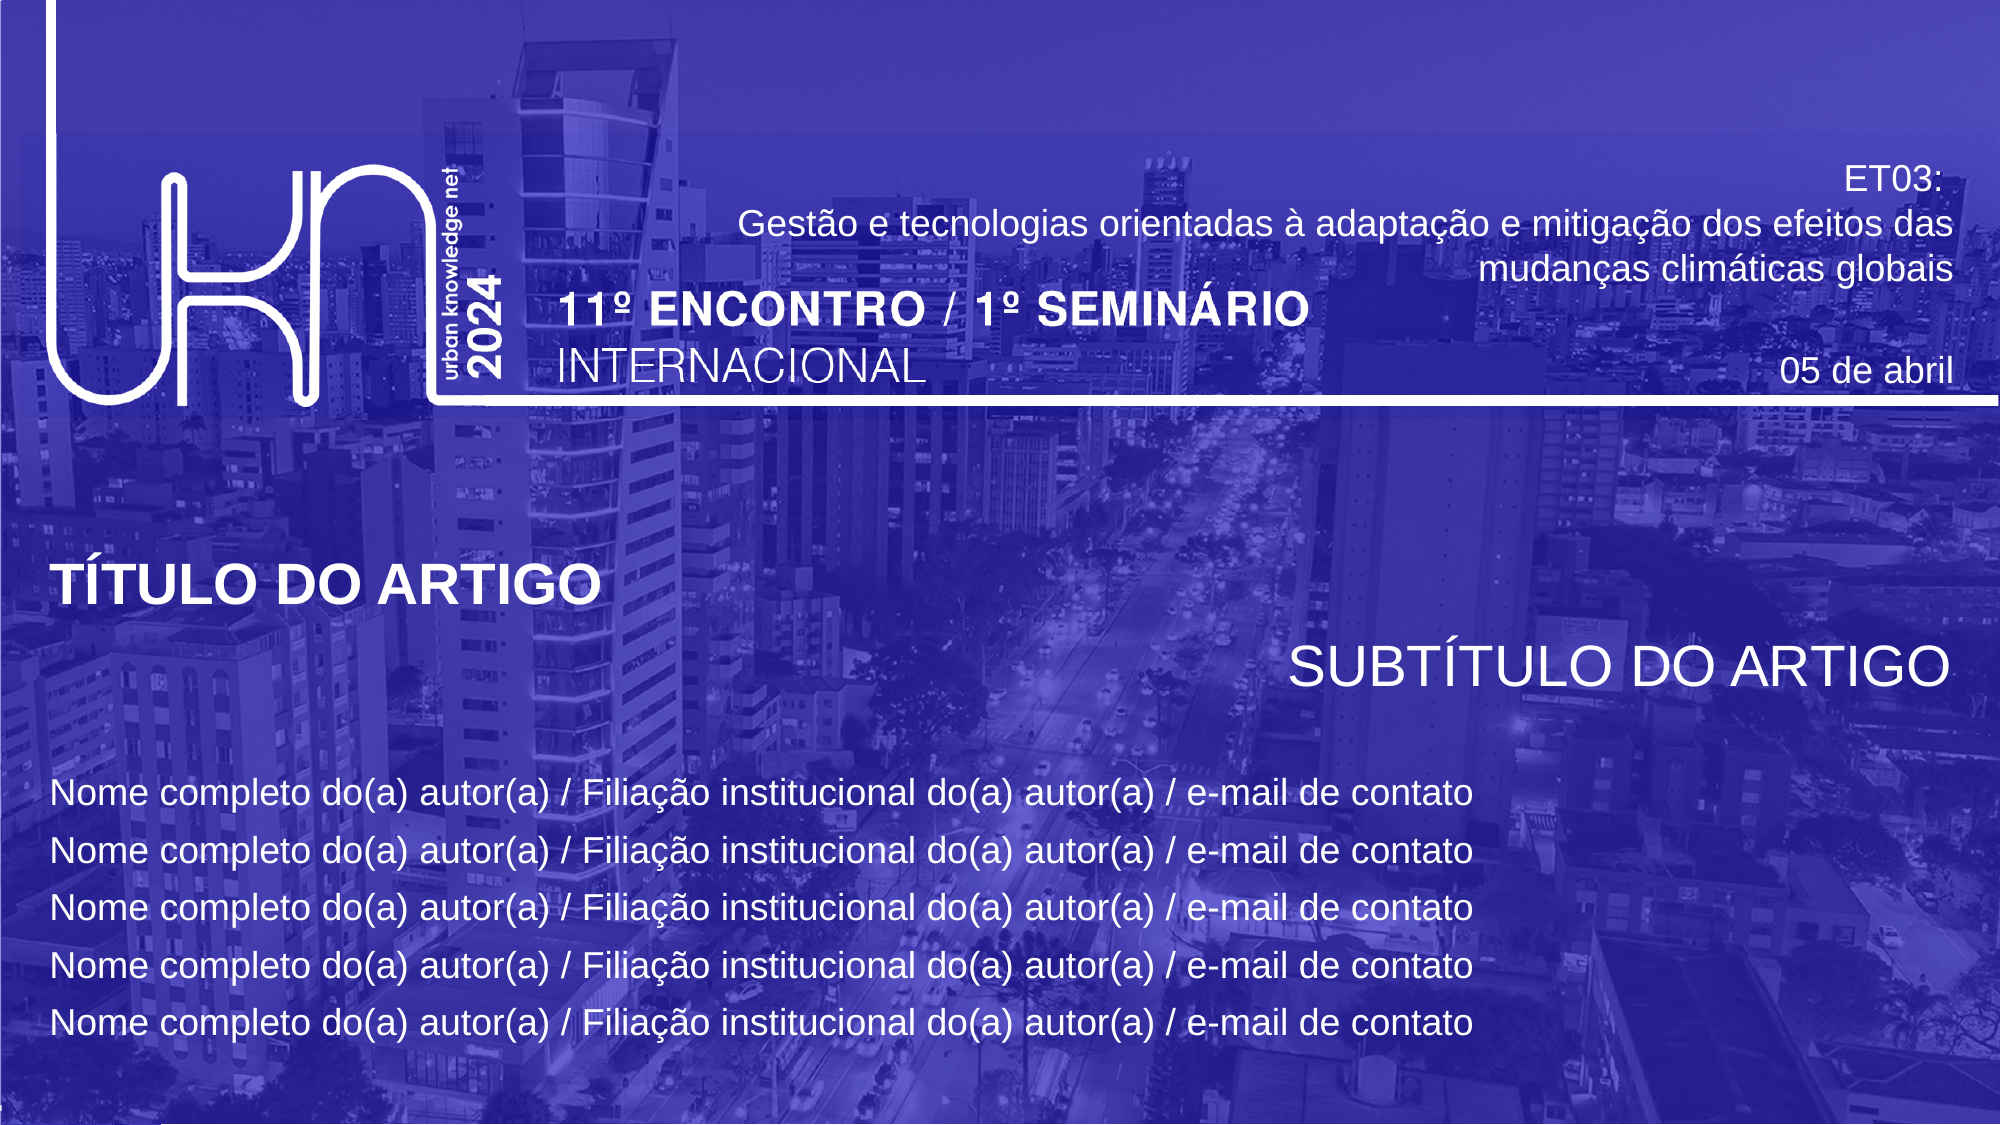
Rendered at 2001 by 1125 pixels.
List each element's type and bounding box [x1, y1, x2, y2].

picture [1, 0, 2000, 1124]
text_box [20, 0, 1999, 420]
